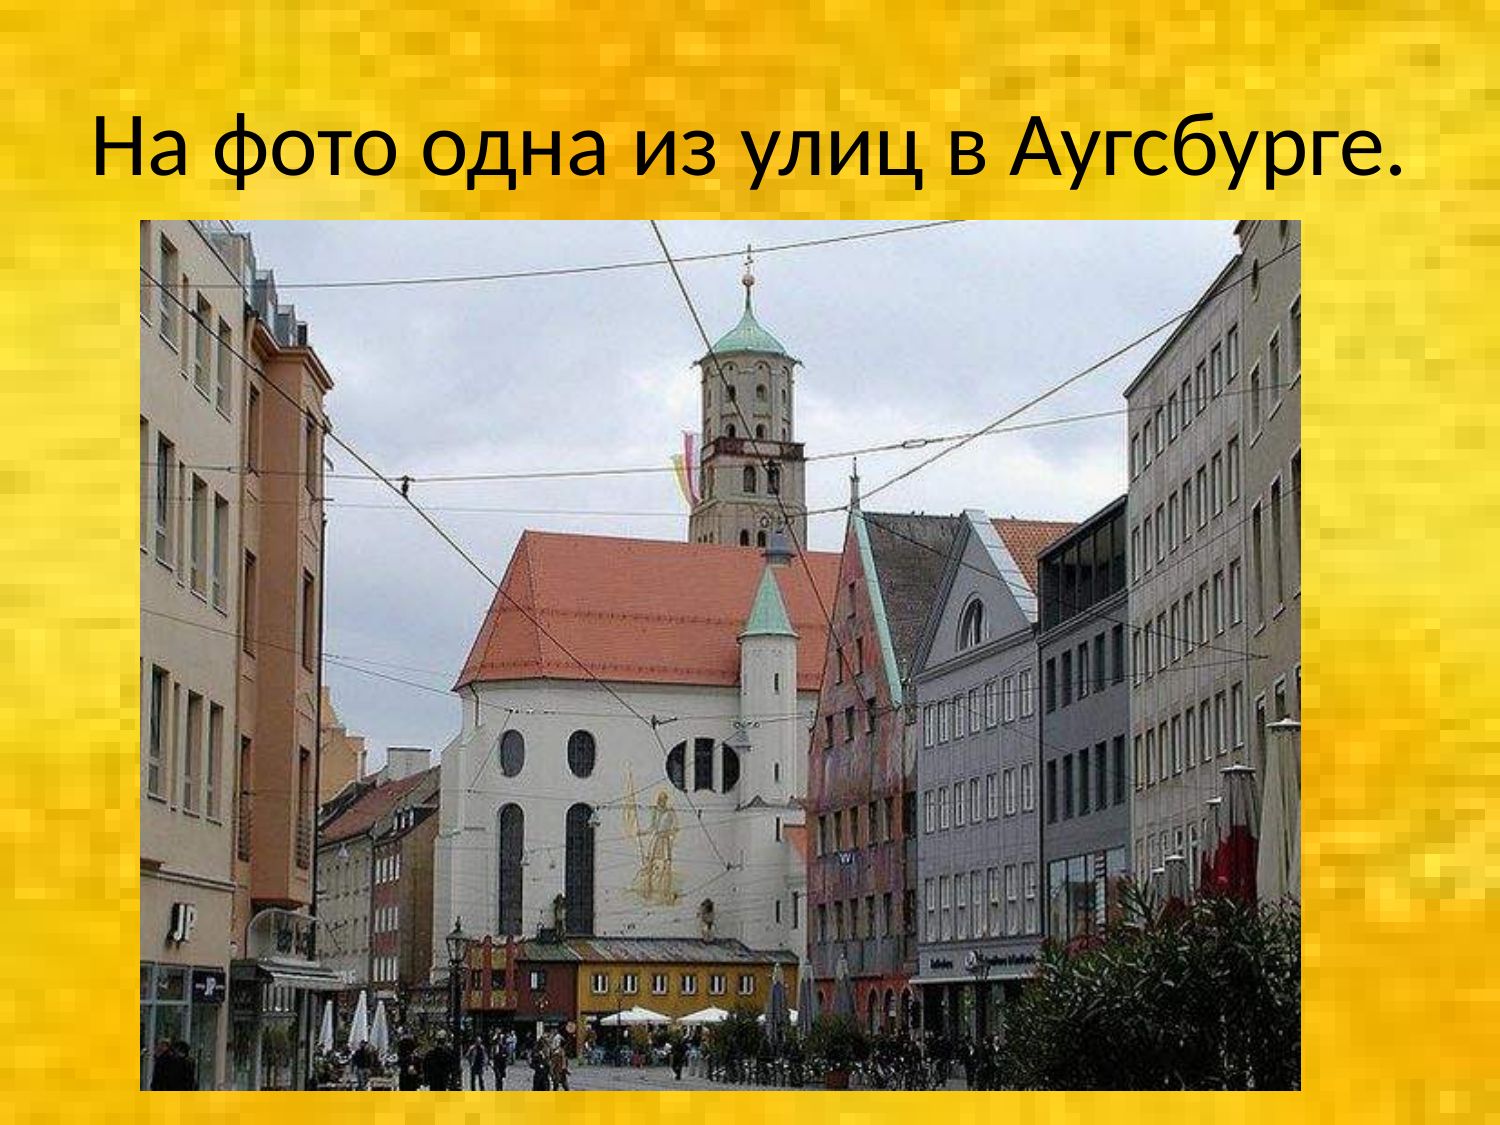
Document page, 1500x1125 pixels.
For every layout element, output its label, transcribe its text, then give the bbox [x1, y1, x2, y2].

title На фото одна из улиц в Аугсбурге. [75, 45, 1425, 233]
picture [0, 0, 1500, 1125]
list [140, 220, 1301, 1091]
